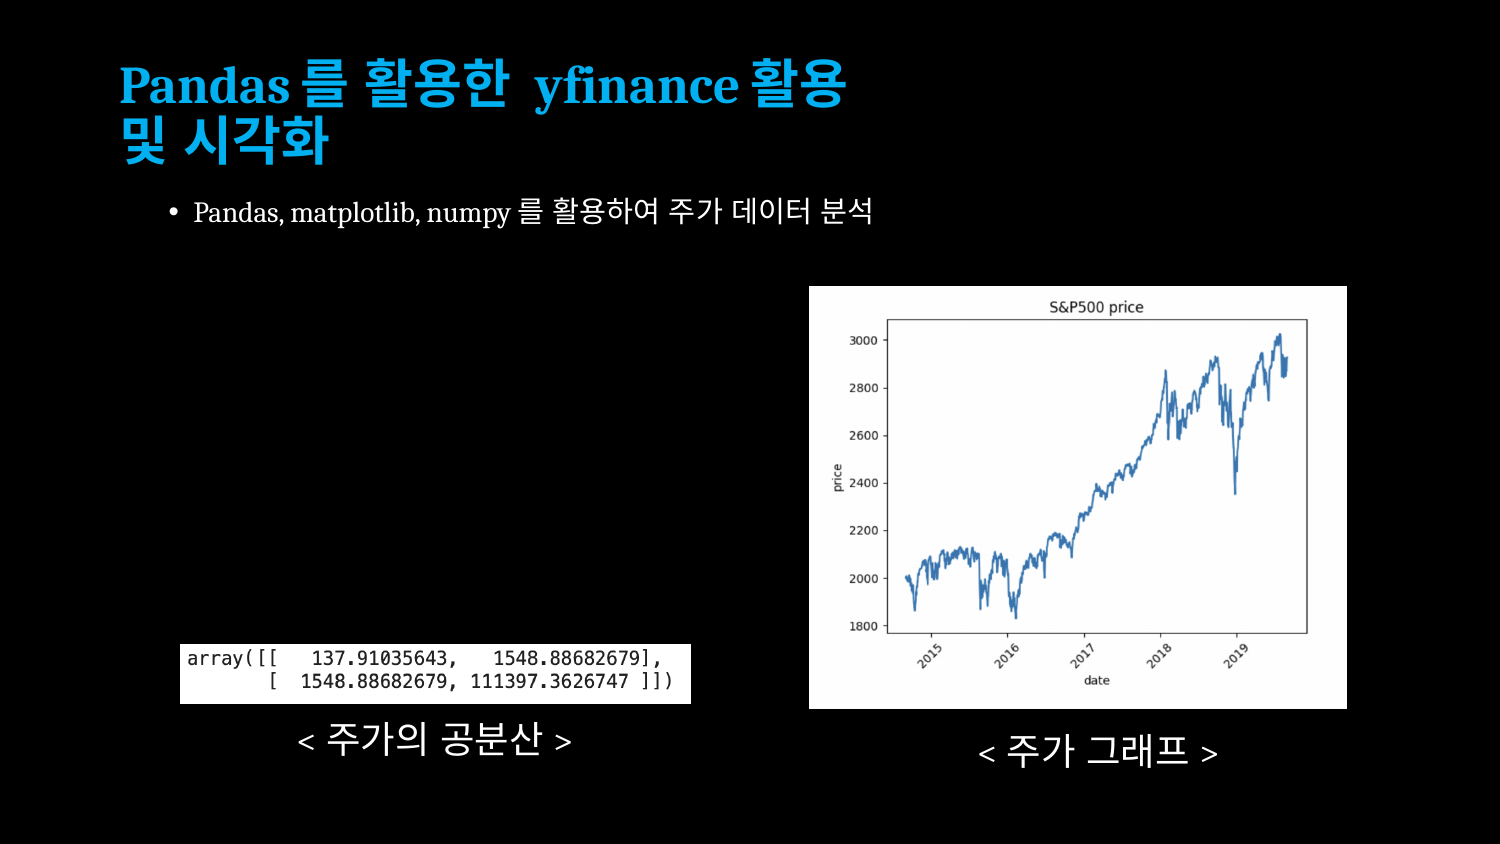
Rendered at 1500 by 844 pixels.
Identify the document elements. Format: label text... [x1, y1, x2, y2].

picture [809, 286, 1348, 709]
title Pandas를 활용한 yfinance활용 및 시각화 [104, 49, 1270, 181]
text_box <주가의 공분산> [225, 708, 976, 769]
picture [180, 644, 691, 704]
list Pandas, matplotlib, numpy를 활용하여 주가 데이터 분석 [104, 190, 1302, 772]
text_box <주가 그래프> [906, 720, 1251, 781]
